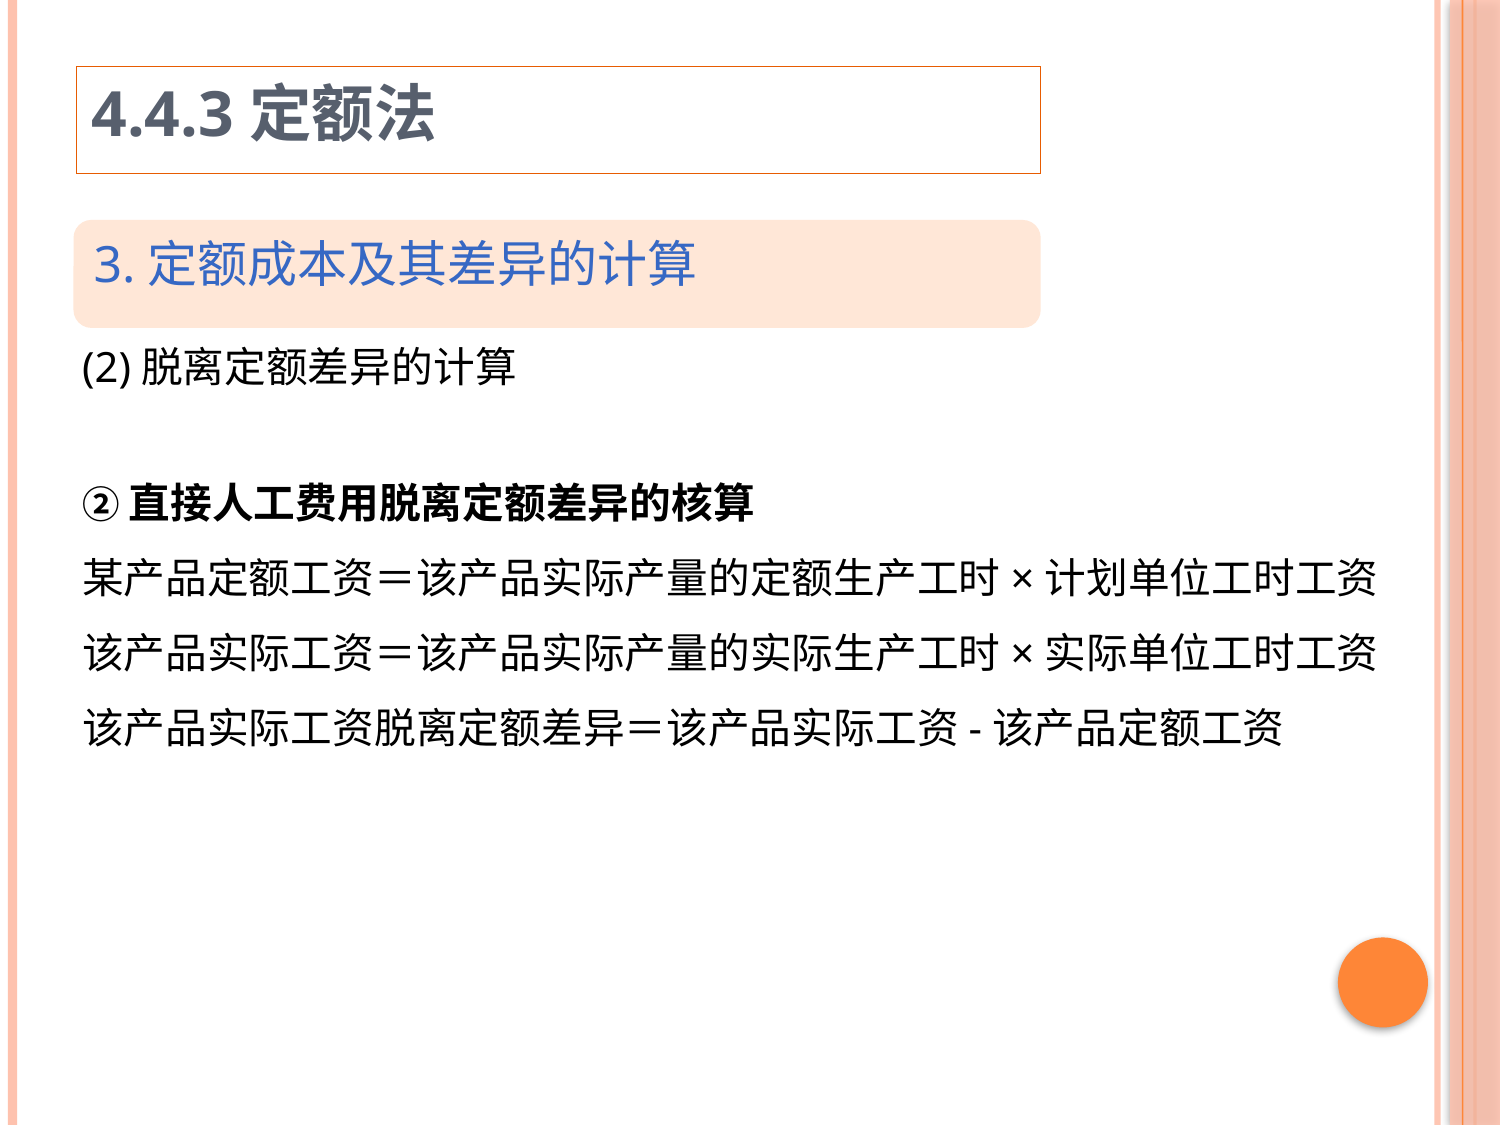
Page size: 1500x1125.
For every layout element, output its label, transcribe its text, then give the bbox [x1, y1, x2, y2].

text_box 4.4.3定额法 [76, 66, 1041, 174]
text_box (2)脱离定额差异的计算 [67, 333, 868, 399]
text_box 3.定额成本及其差异的计算 [73, 219, 1041, 328]
text_box ②直接人工费用脱离定额差异的核算 某产品定额工资＝该产品实际产量的定额生产工时×计划单位工时工资 该产品实际工资＝该产品实际产量的实际生产工时×实际单位工时工资 该产品实际工资脱离定额差异＝该产品实际工资-该产品定额工资 [67, 444, 1426, 760]
